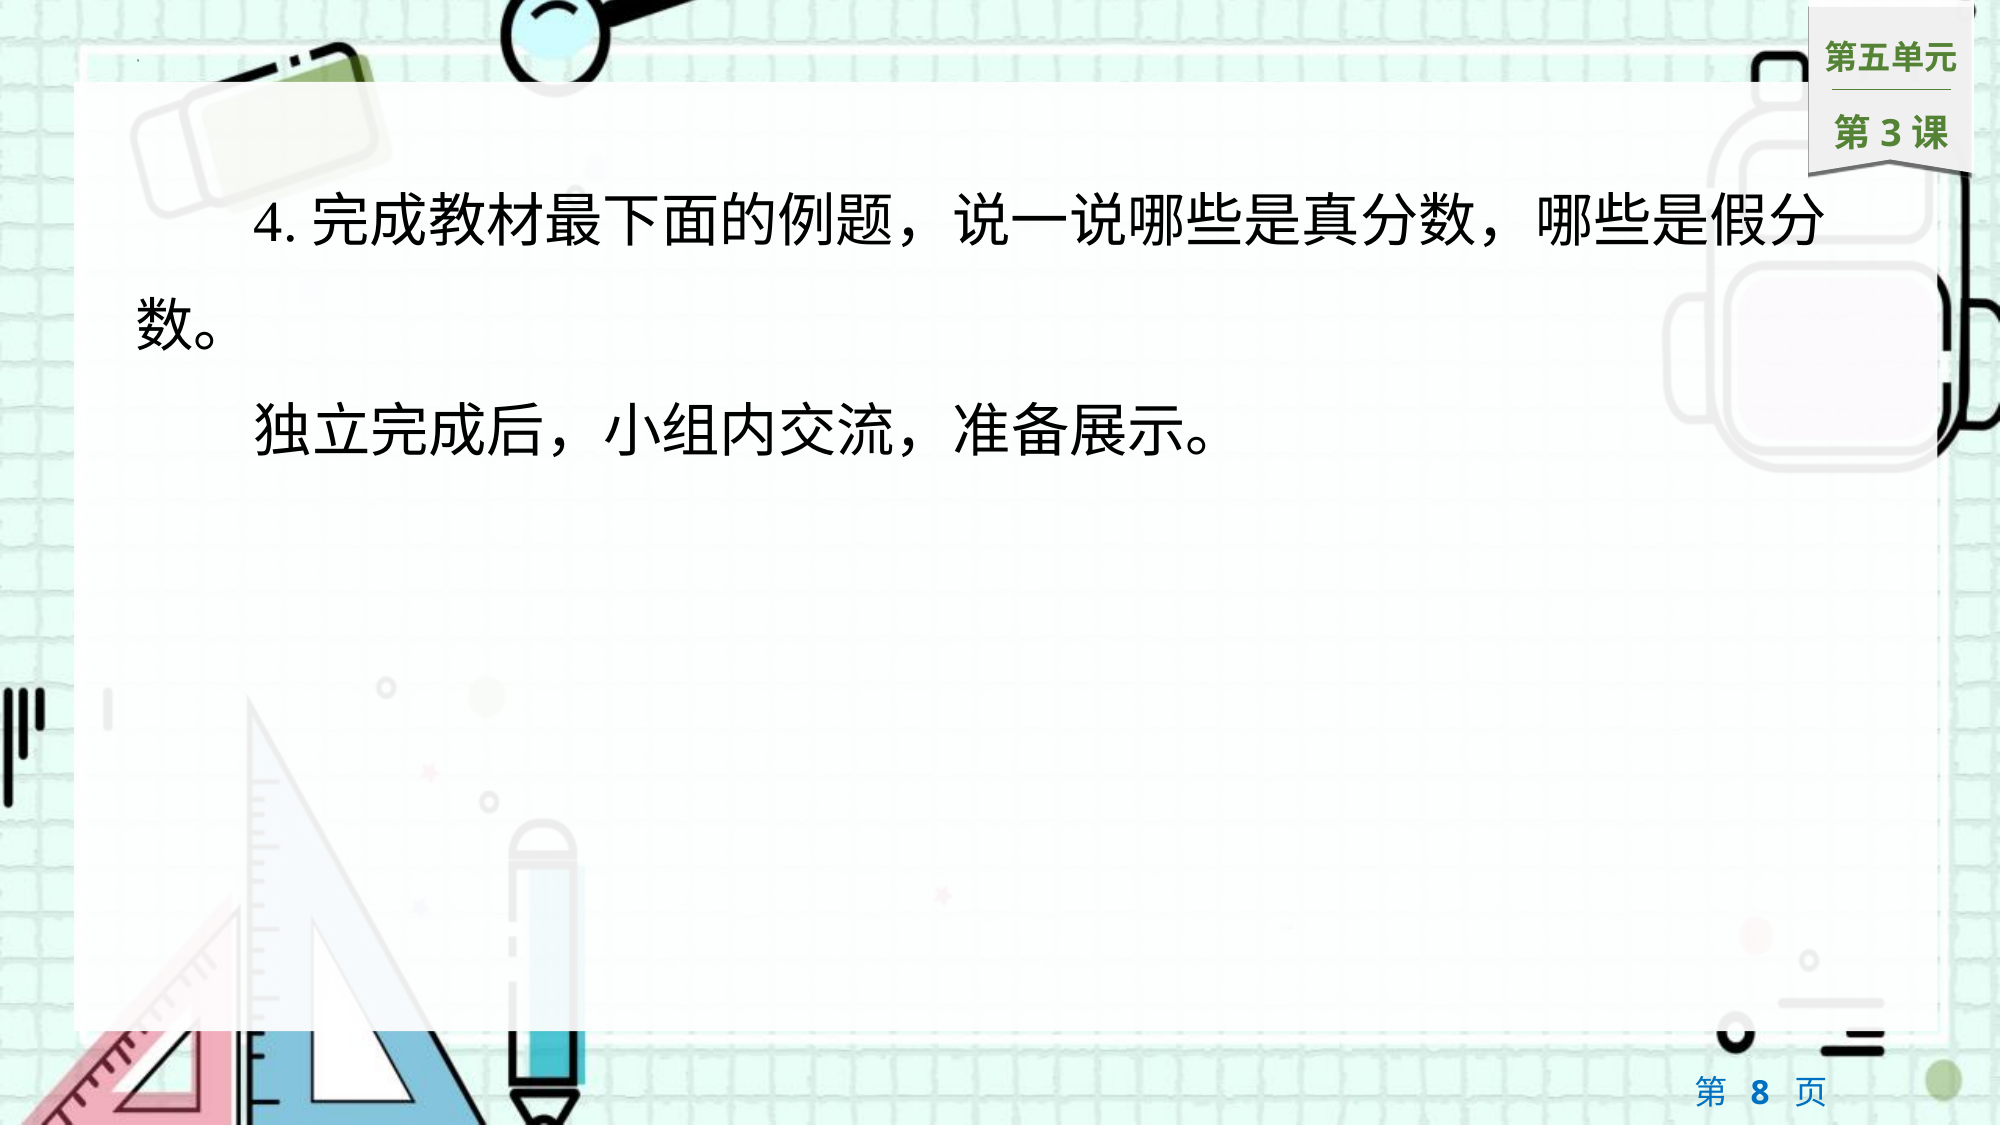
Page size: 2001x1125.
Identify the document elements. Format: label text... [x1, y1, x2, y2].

picture [1938, 168, 1971, 176]
picture [0, 0, 2000, 1125]
list 4.完成教材最下面的例题，说一说哪些是真分数，哪些是假分数。 独立完成后，小组内交流，准备展示。 [121, 140, 1844, 1043]
